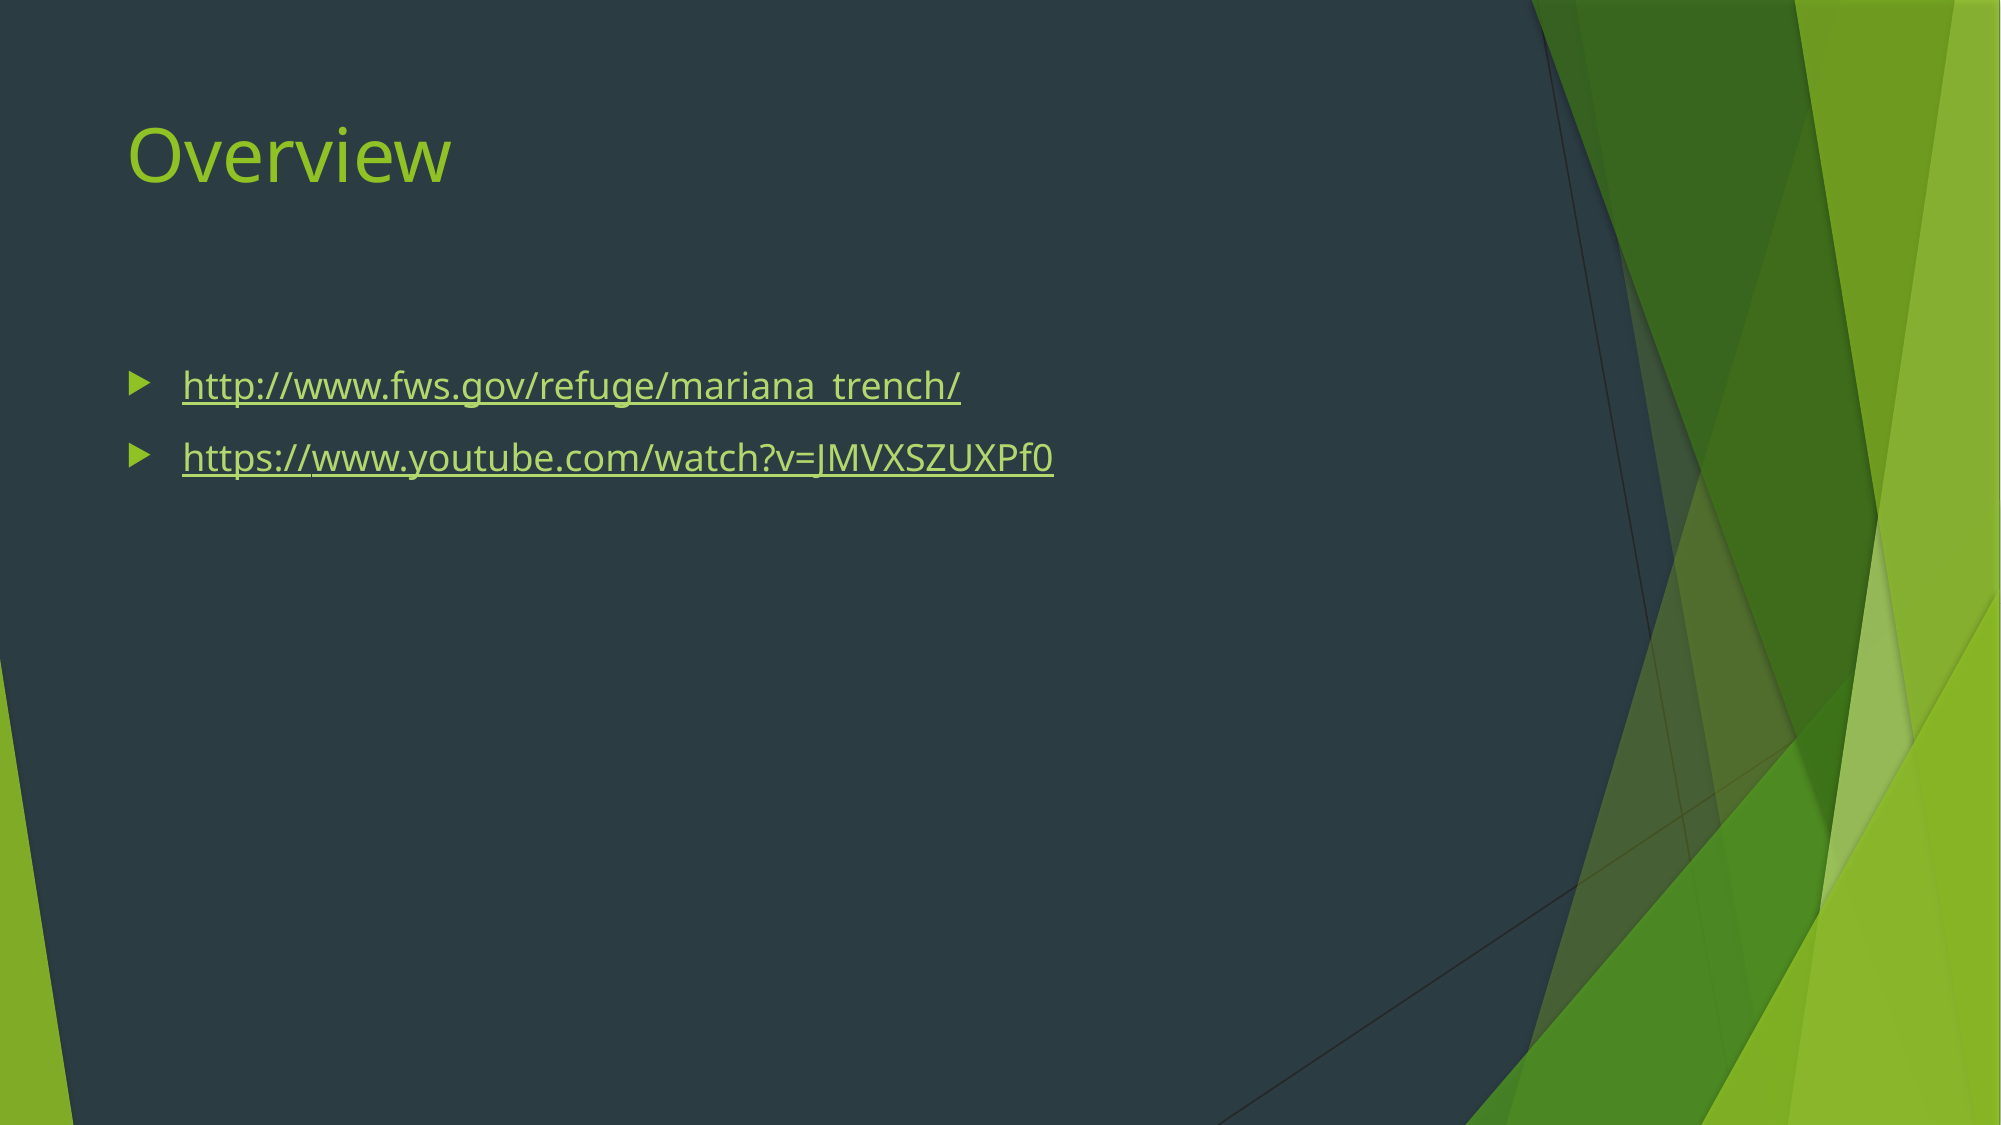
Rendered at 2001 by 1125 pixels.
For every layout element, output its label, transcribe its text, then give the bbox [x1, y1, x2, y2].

title Overview [111, 99, 1522, 317]
list http://www.fws.gov/refuge/mariana_trench/ https://www.youtube.com/watch?v=JMVXSZUXPf0 [111, 354, 1522, 992]
